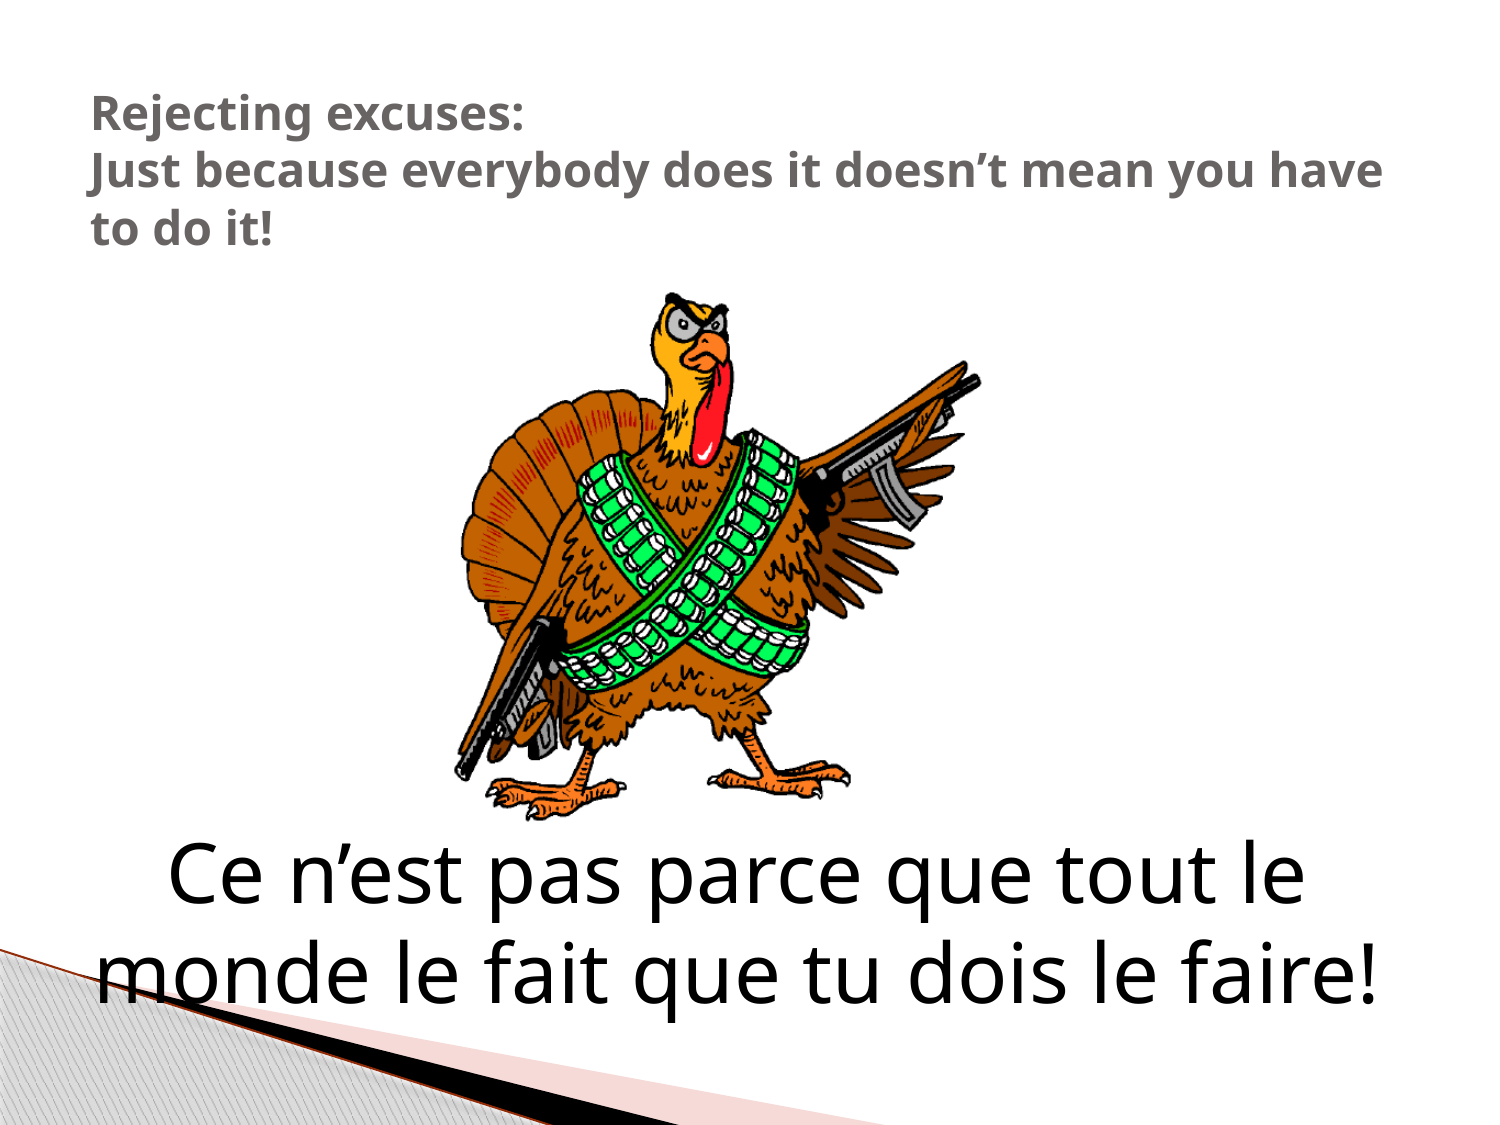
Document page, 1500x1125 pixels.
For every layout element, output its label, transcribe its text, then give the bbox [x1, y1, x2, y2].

title Rejecting excuses: Just because everybody does it doesn’t mean you have to do it! [75, 75, 1425, 263]
text_box Ce n’est pas parce que tout le monde le fait que tu dois le faire! [37, 812, 1438, 1028]
picture [449, 287, 988, 826]
